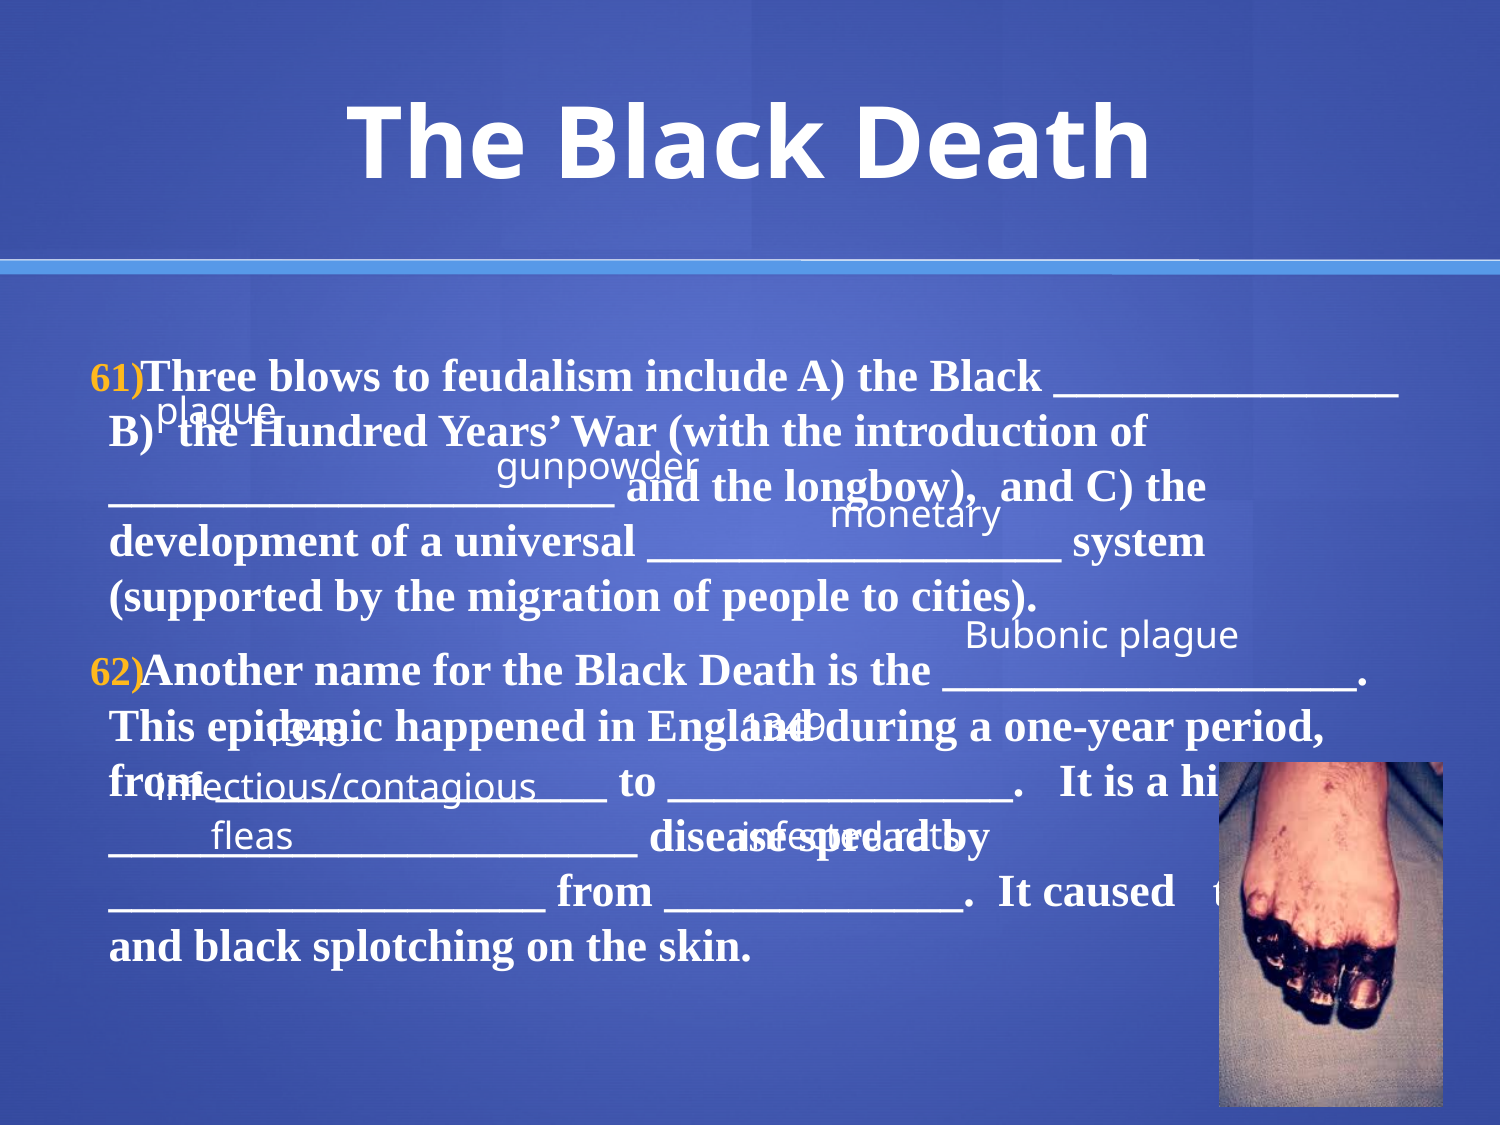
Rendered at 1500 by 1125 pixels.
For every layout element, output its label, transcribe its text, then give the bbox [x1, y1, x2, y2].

text_box monetary [814, 482, 1171, 543]
text_box infectious/contagious [140, 755, 558, 816]
text_box gunpowder [481, 434, 892, 494]
text_box Bubonic plague [949, 603, 1373, 664]
text_box 1349 [726, 695, 1011, 756]
text_box 1348 [248, 701, 558, 755]
text_box plague [140, 379, 396, 440]
list Three blows to feudalism include A) the Black _______________ B) the Hundred Years’ War (with the introduction of ______________________ and the longbow), and C) the development of a universal __________________ system (supported by the migration of people to cities). Another name for the Black Death is the __________________. This epidemic happened in England during a one-year period, from _________________ to _______________. It is a highly _______________________ disease spread by ___________________ from _____________. It caused tumors and black splotching on the skin. [75, 337, 1425, 988]
picture [1218, 760, 1444, 1108]
title The Black Death [75, 45, 1425, 233]
text_box infected rats [726, 804, 1091, 864]
text_box fleas [196, 804, 451, 864]
